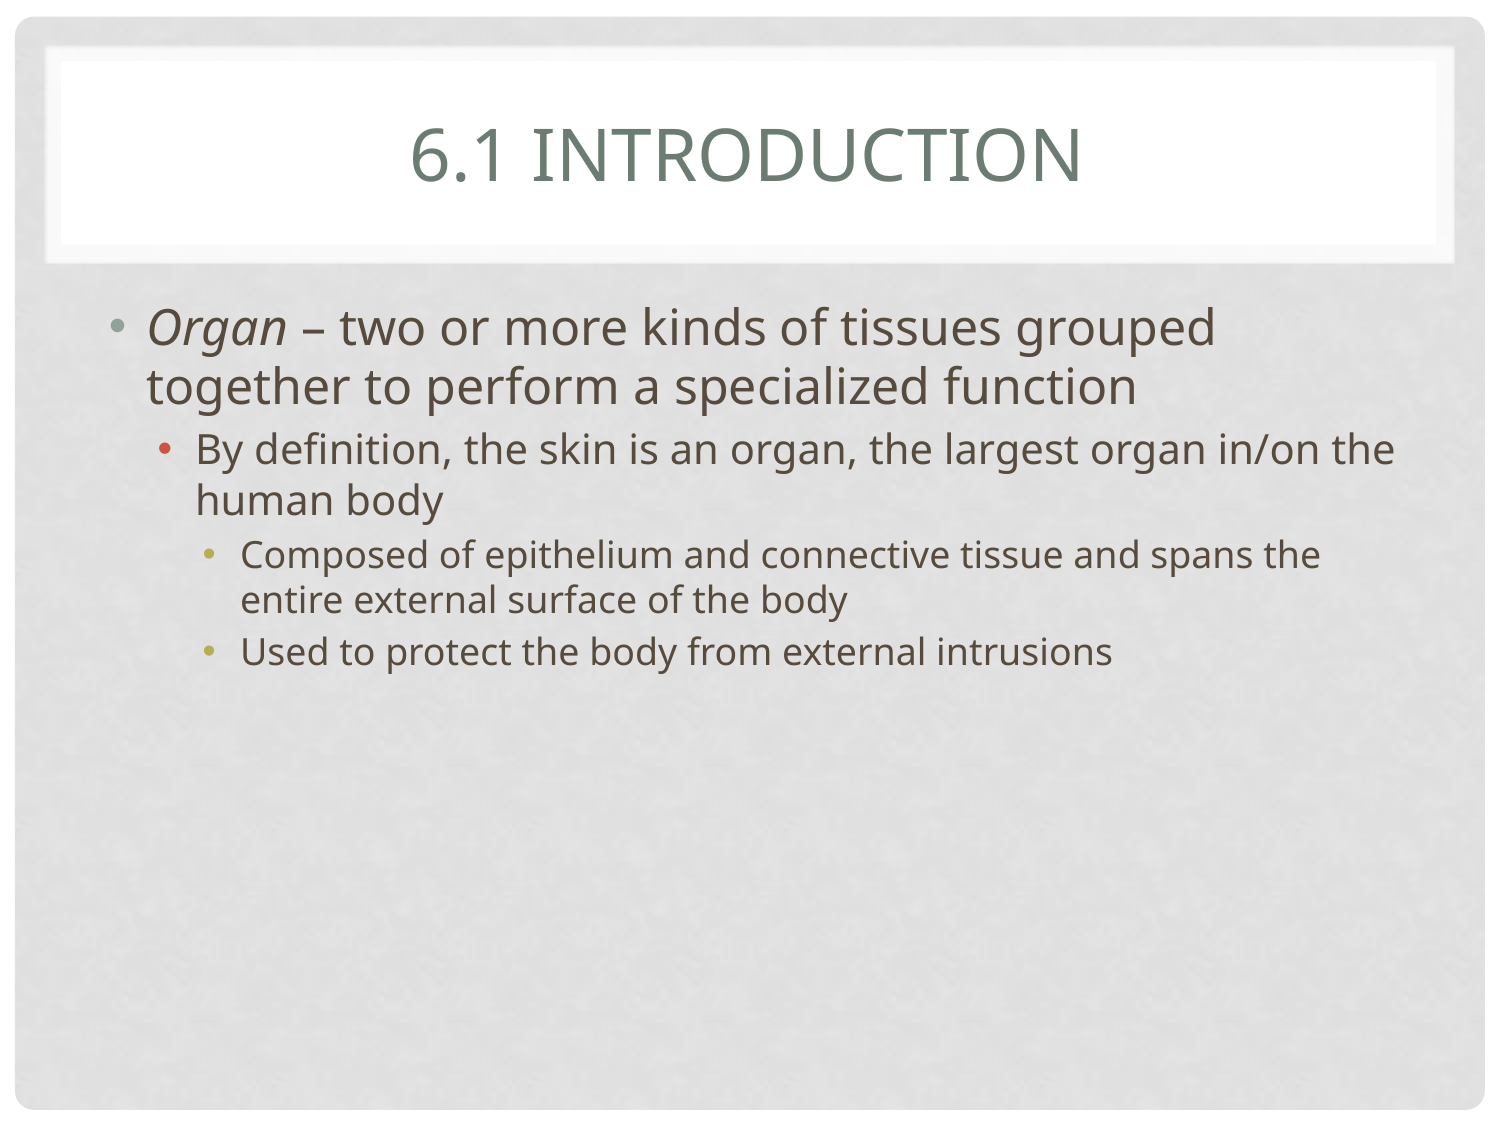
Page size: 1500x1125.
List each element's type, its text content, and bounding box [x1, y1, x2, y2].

list Organ – two or more kinds of tissues grouped together to perform a specialized function By definition, the skin is an organ, the largest organ in/on the human body Composed of epithelium and connective tissue and spans the entire external surface of the body Used to protect the body from external intrusions [75, 287, 1425, 1005]
title 6.1 Introduction [69, 66, 1425, 238]
